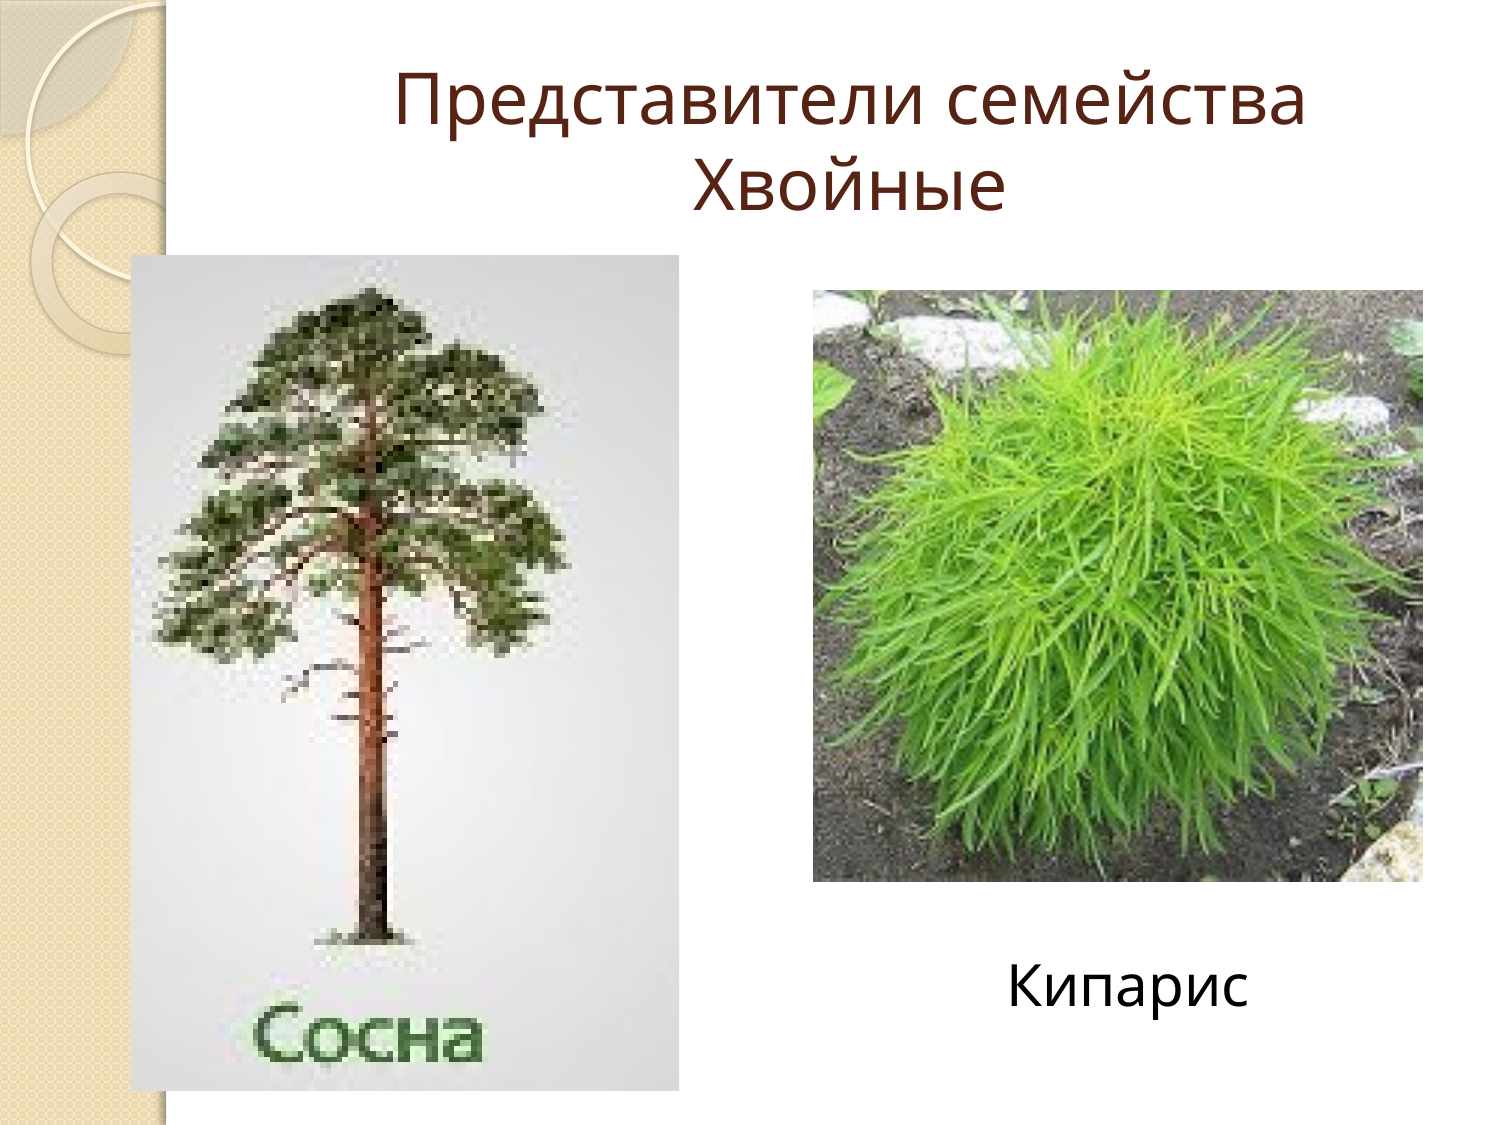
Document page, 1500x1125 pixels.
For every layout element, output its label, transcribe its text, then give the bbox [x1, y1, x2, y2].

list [813, 290, 1423, 882]
text_box Кипарис [986, 940, 1270, 1026]
title Представители семейства Хвойные [235, 45, 1466, 233]
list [130, 255, 680, 1091]
